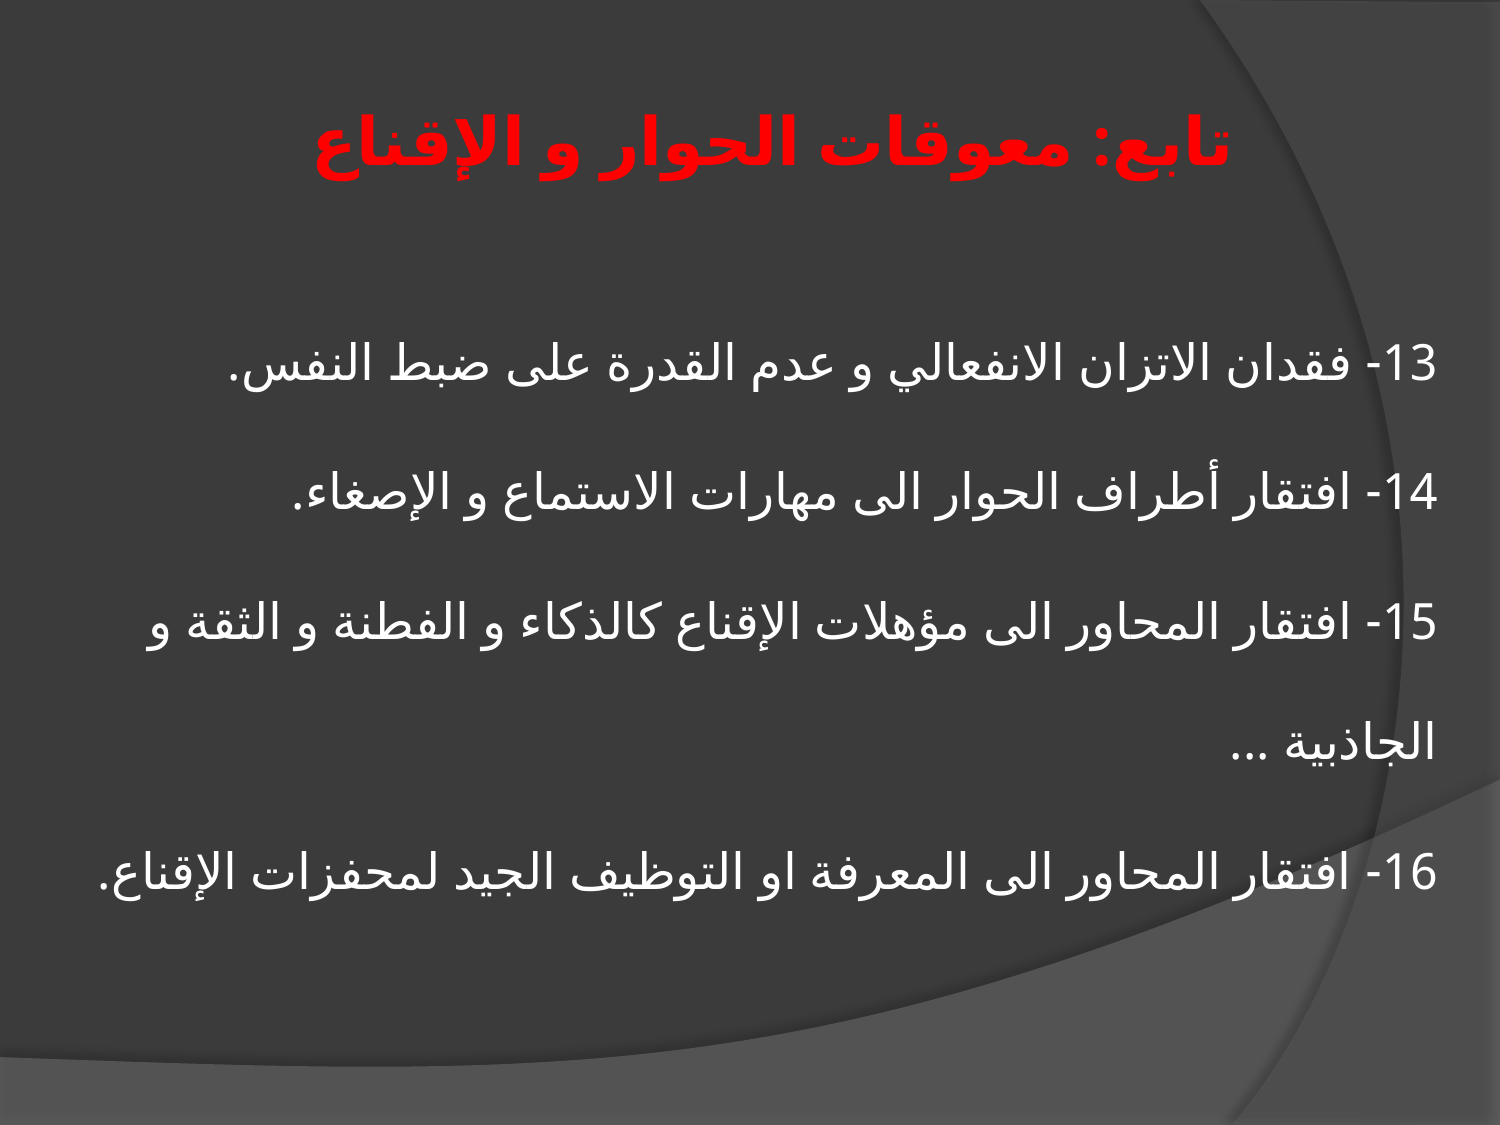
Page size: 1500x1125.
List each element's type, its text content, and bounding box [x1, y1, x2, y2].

list 13- فقدان الاتزان الانفعالي و عدم القدرة على ضبط النفس. 14- افتقار أطراف الحوار الى مهارات الاستماع و الإصغاء. 15- افتقار المحاور الى مؤهلات الإقناع كالذكاء و الفطنة و الثقة و الجاذبية ... 16- افتقار المحاور الى المعرفة او التوظيف الجيد لمحفزات الإقناع. [75, 262, 1459, 1005]
title تابع: معوقات الحوار و الإقناع [75, 45, 1471, 233]
